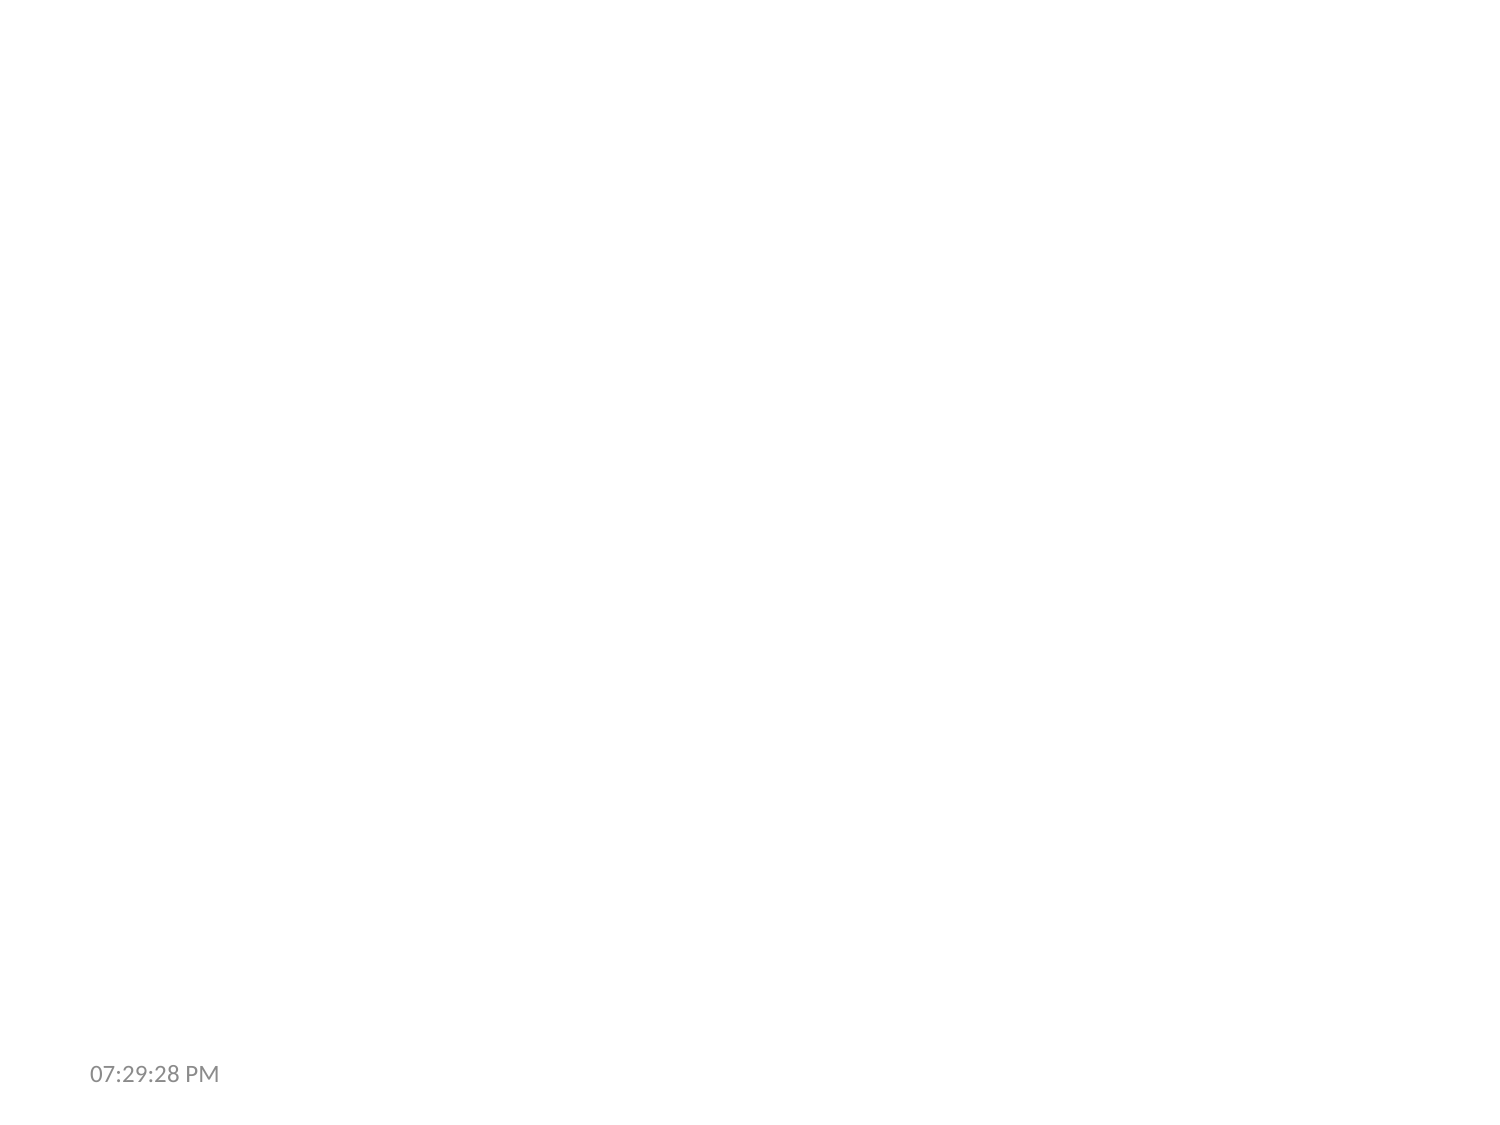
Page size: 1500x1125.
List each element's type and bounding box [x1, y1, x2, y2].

slide_number [75, 1042, 425, 1103]
